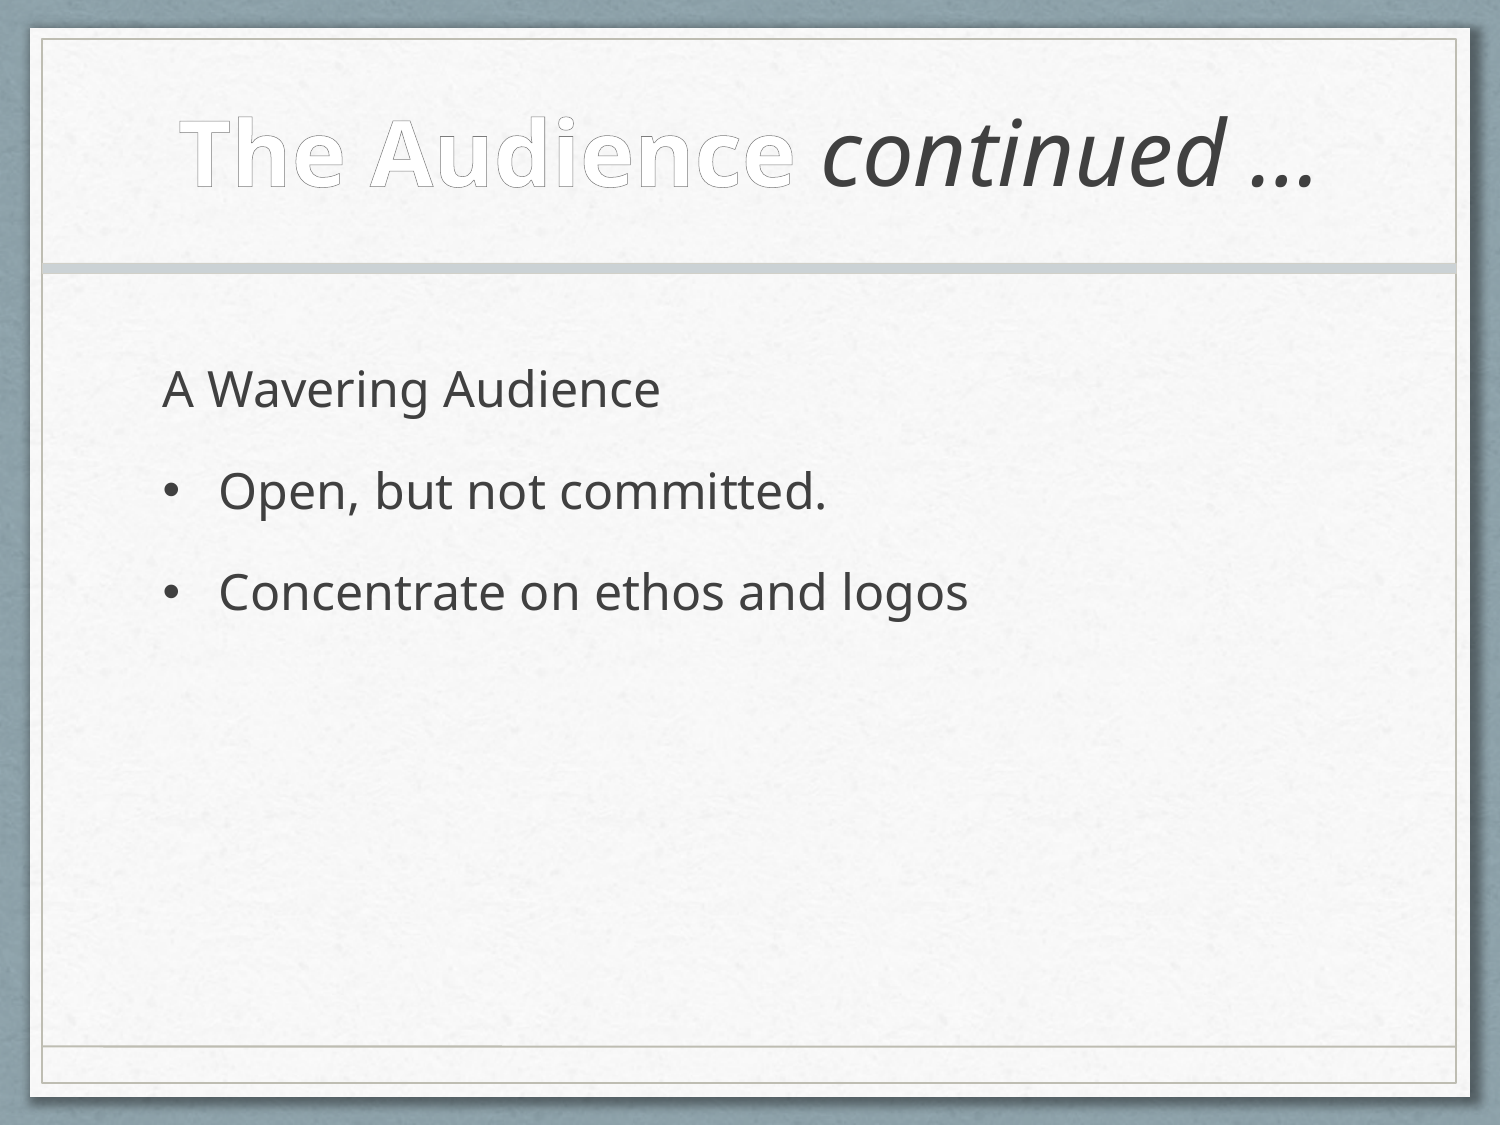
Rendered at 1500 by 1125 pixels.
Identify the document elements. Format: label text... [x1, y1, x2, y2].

title The Audience continued … [147, 40, 1353, 260]
picture [30, 28, 1470, 1097]
list A Wavering Audience Open, but not committed. Concentrate on ethos and logos [147, 350, 1353, 995]
